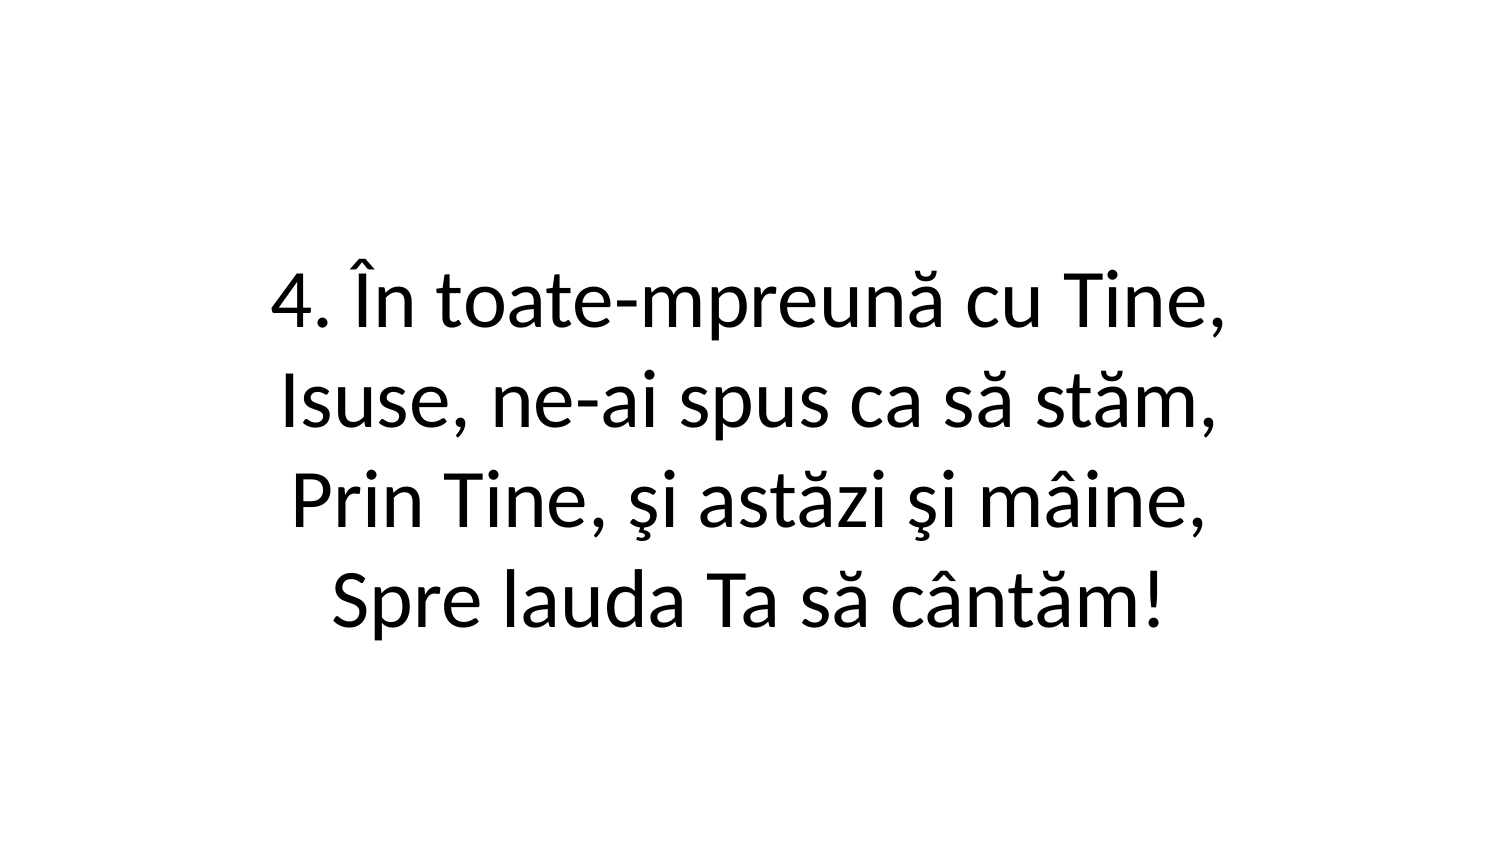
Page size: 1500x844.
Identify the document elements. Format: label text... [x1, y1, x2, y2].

text_box 4. În toate-mpreună cu Tine, Isuse, ne-ai spus ca să stăm, Prin Tine, şi astăzi şi mâine, Spre lauda Ta să cântăm! [255, 192, 1245, 652]
